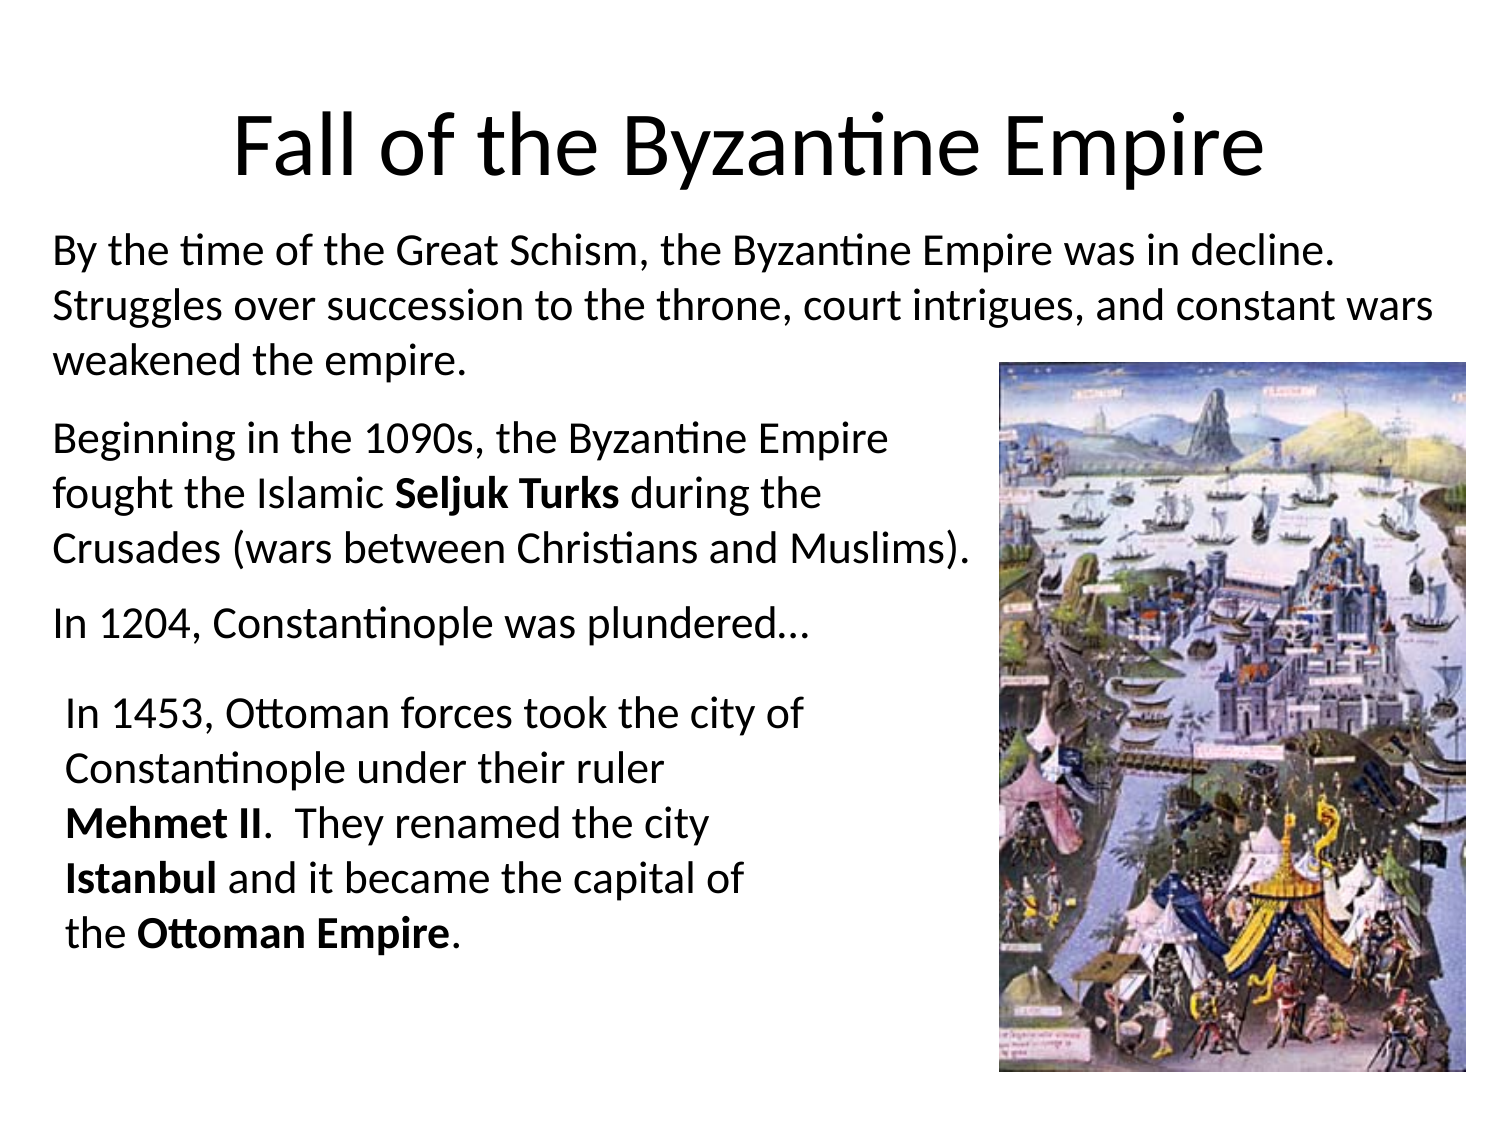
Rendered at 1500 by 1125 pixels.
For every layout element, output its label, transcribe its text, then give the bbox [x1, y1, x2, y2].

title Fall of the Byzantine Empire [75, 45, 1425, 212]
picture [999, 362, 1466, 1072]
text_box Beginning in the 1090s, the Byzantine Empire fought the Islamic Seljuk Turks during the Crusades (wars between Christians and Muslims). In 1204, Constantinople was plundered… [37, 399, 994, 655]
text_box By the time of the Great Schism, the Byzantine Empire was in decline. Struggles over succession to the throne, court intrigues, and constant wars weakened the empire. [37, 212, 1463, 393]
text_box In 1453, Ottoman forces took the city of Constantinople under their ruler Mehmet II. They renamed the city Istanbul and it became the capital of the Ottoman Empire. [50, 675, 825, 965]
